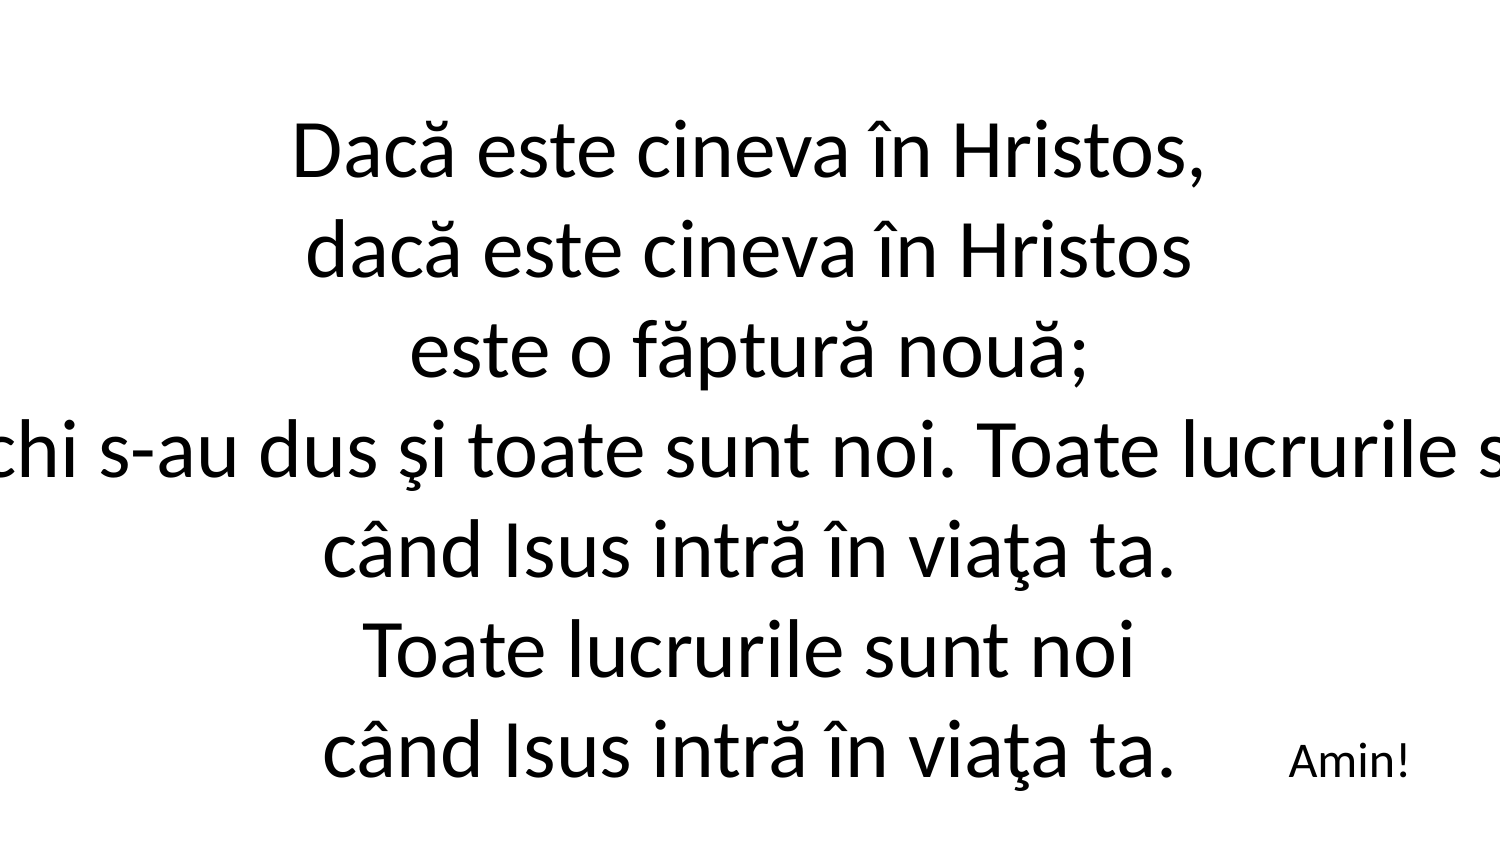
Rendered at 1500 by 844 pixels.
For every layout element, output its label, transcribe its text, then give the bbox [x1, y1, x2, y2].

text_box Dacă este cineva în Hristos, dacă este cineva în Hristos este o făptură nouă; cele vechi s-au dus şi toate sunt noi. Toate lucrurile sunt noi când Isus intră în viaţa ta. Toate lucrurile sunt noi când Isus intră în viaţa ta. [0, 42, 1500, 802]
text_box Amin! [1273, 674, 1427, 795]
